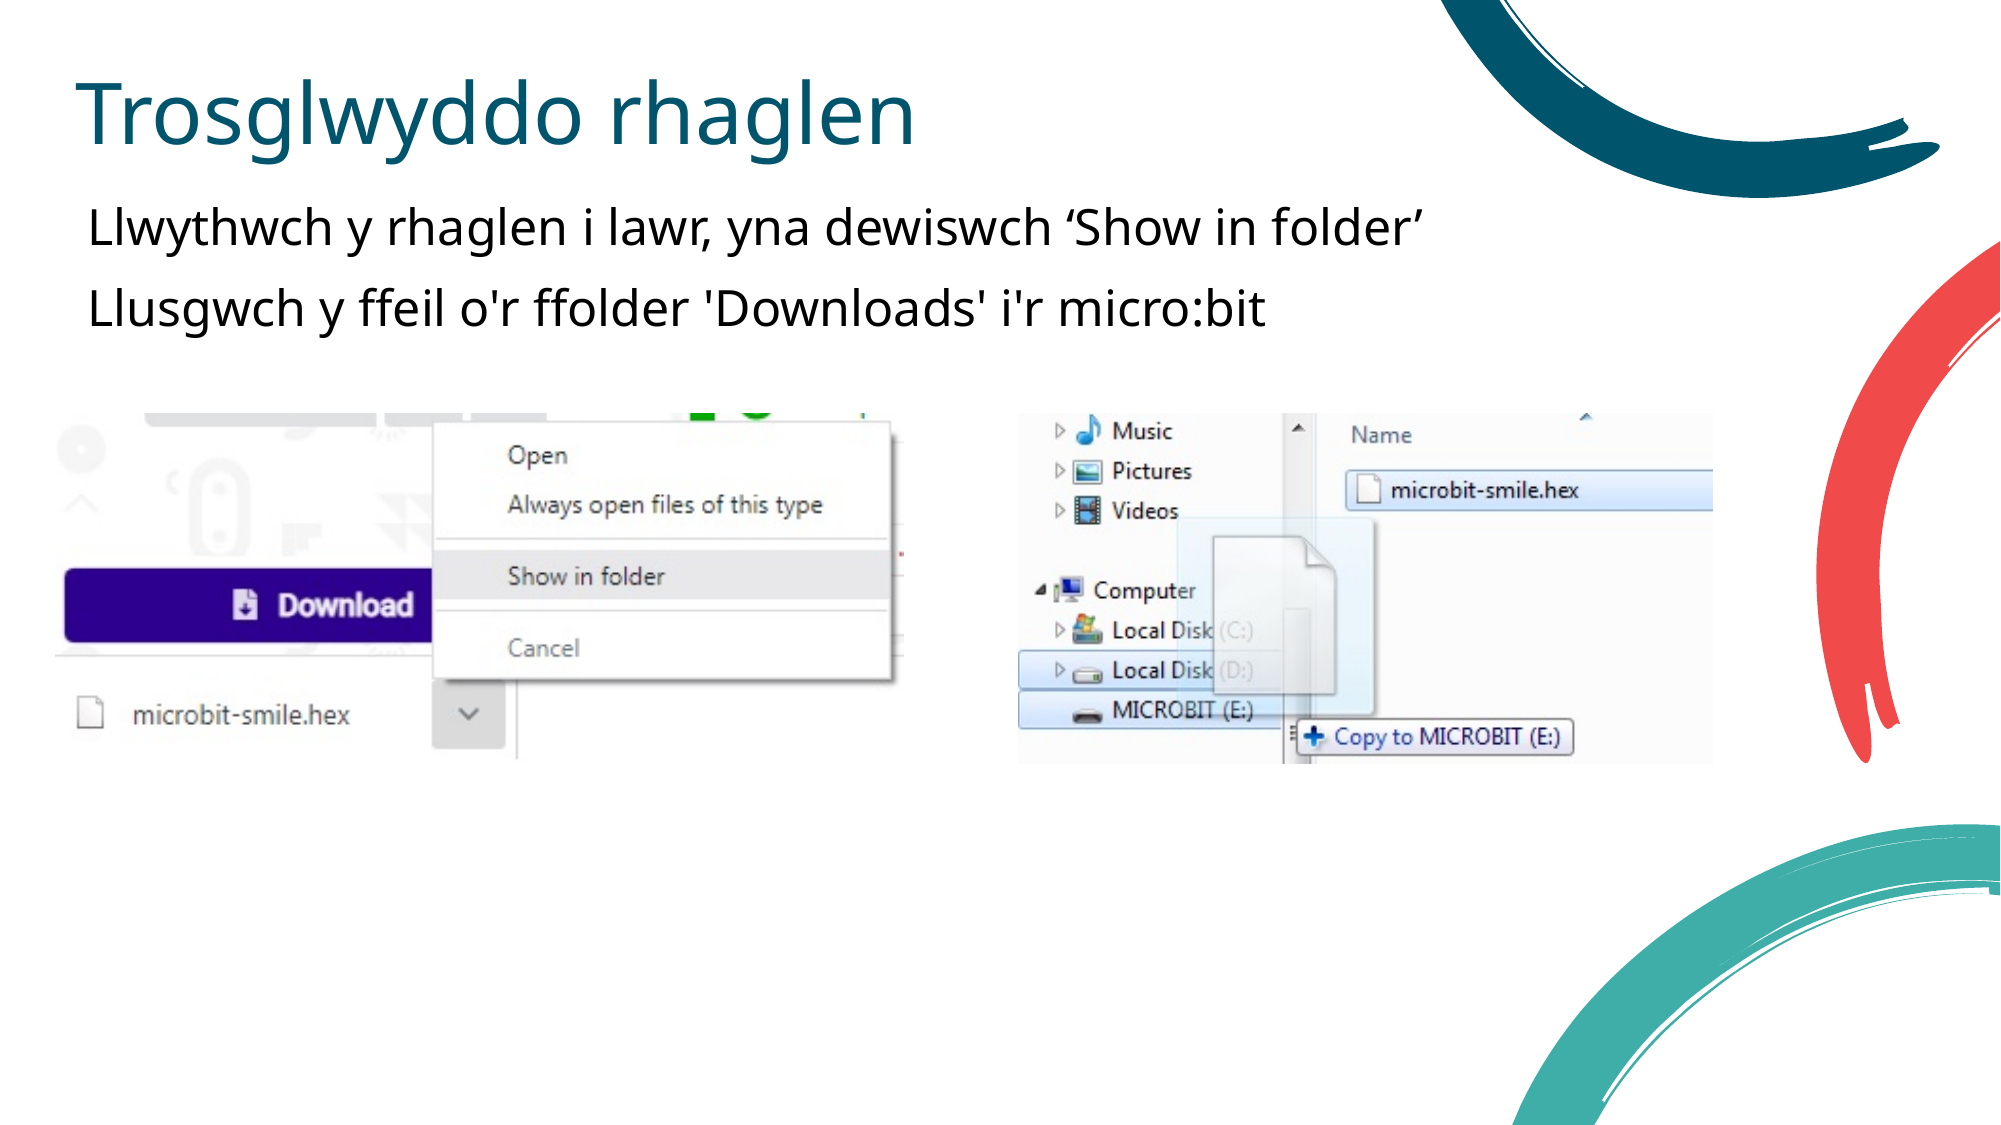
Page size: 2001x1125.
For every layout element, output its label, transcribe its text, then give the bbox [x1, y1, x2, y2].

title Trosglwyddo rhaglen [55, 50, 1828, 175]
picture [54, 413, 904, 764]
picture [1017, 413, 1714, 764]
list Llwythwch y rhaglen i lawr, yna dewiswch ‘Show in folder’ Llusgwch y ffeil o'r ffolder 'Downloads' i'r micro:bit [55, 175, 1828, 1002]
